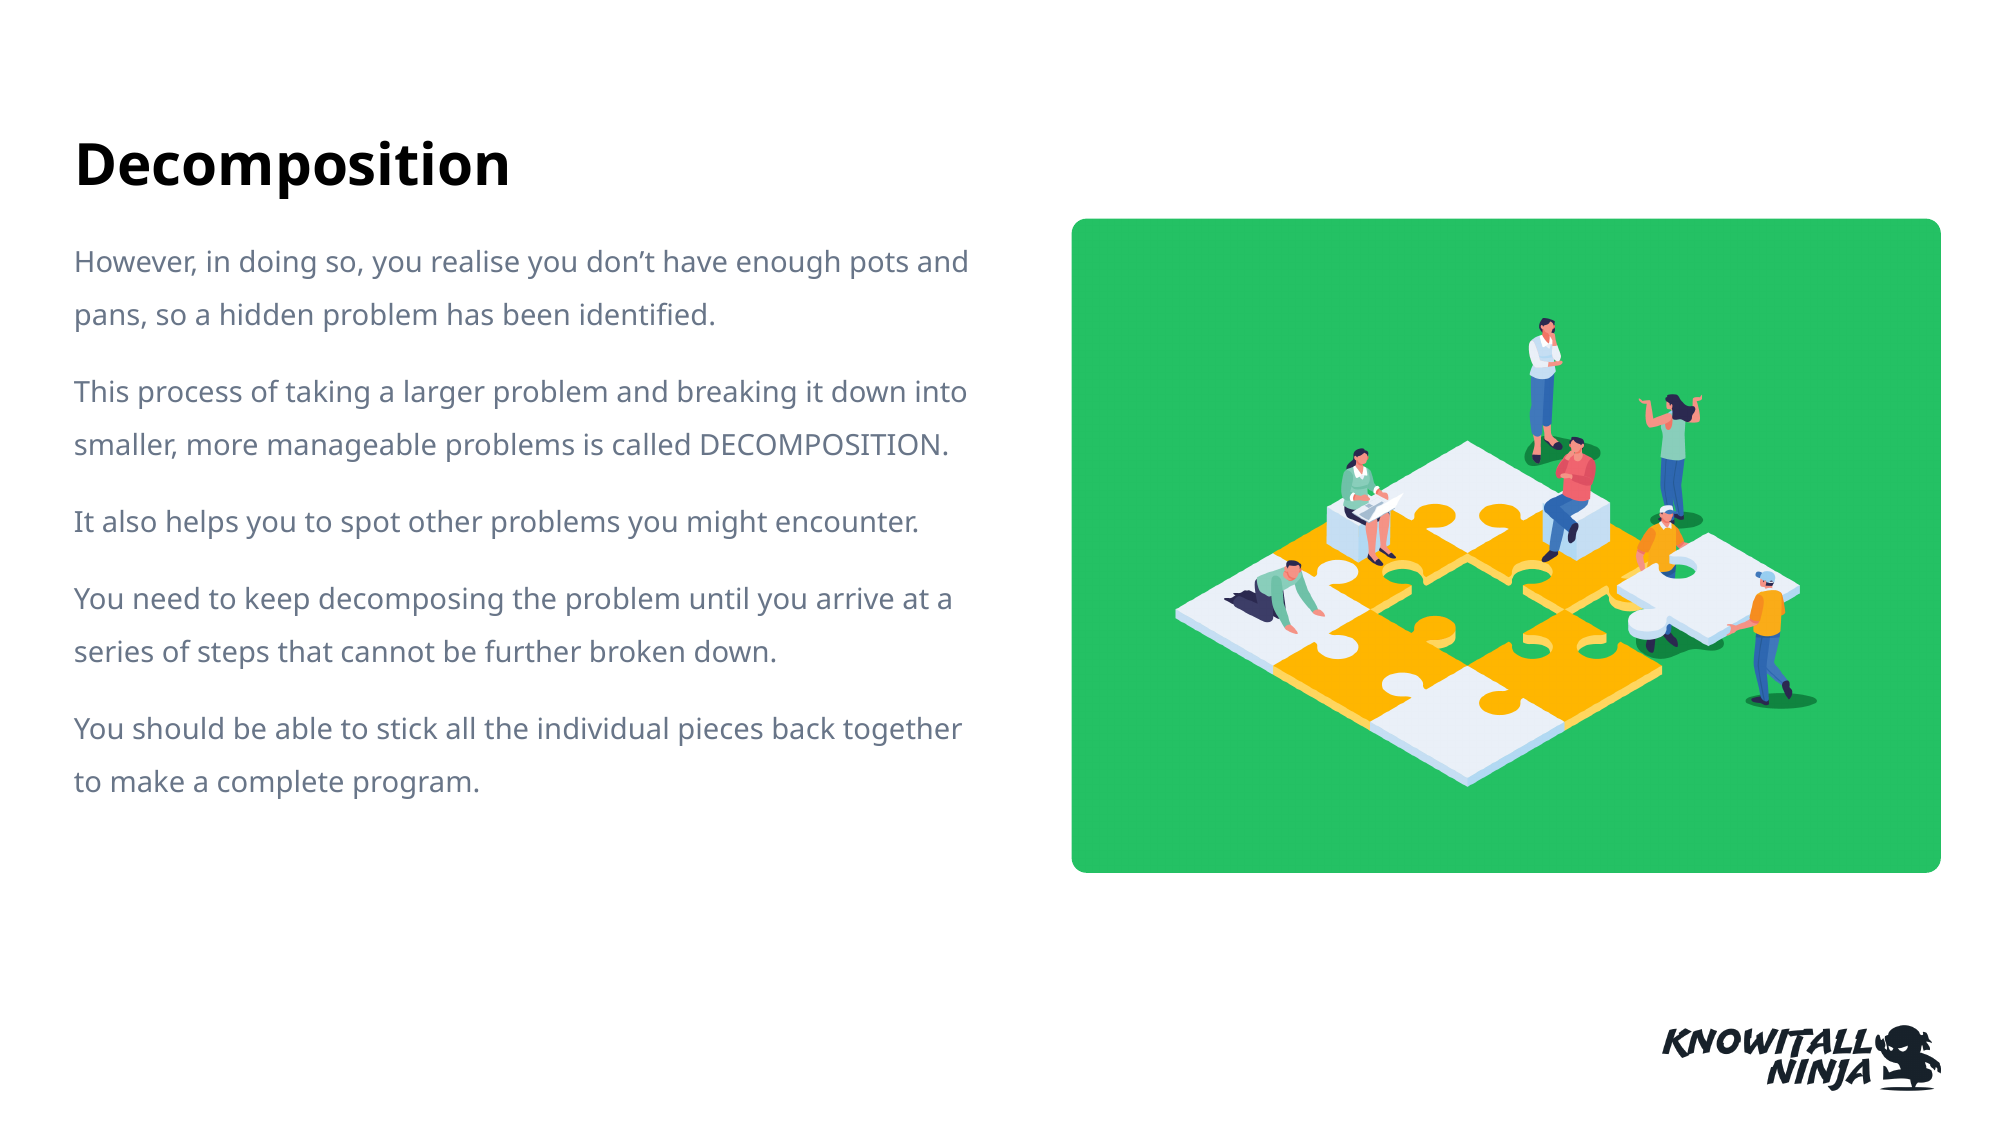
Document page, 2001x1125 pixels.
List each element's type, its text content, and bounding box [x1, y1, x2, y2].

picture [1662, 1025, 1941, 1091]
title Decomposition [59, 117, 1000, 206]
picture [1071, 218, 1942, 874]
list However, in doing so, you realise you don’t have enough pots and pans, so a hidden problem has been identified. This process of taking a larger problem and breaking it down into smaller, more manageable problems is called DECOMPOSITION. It also helps you to spot other problems you might encounter. You need to keep decomposing the problem until you arrive at a series of steps that cannot be further broken down. You should be able to stick all the individual pieces back together to make a complete program. [59, 218, 1000, 1091]
